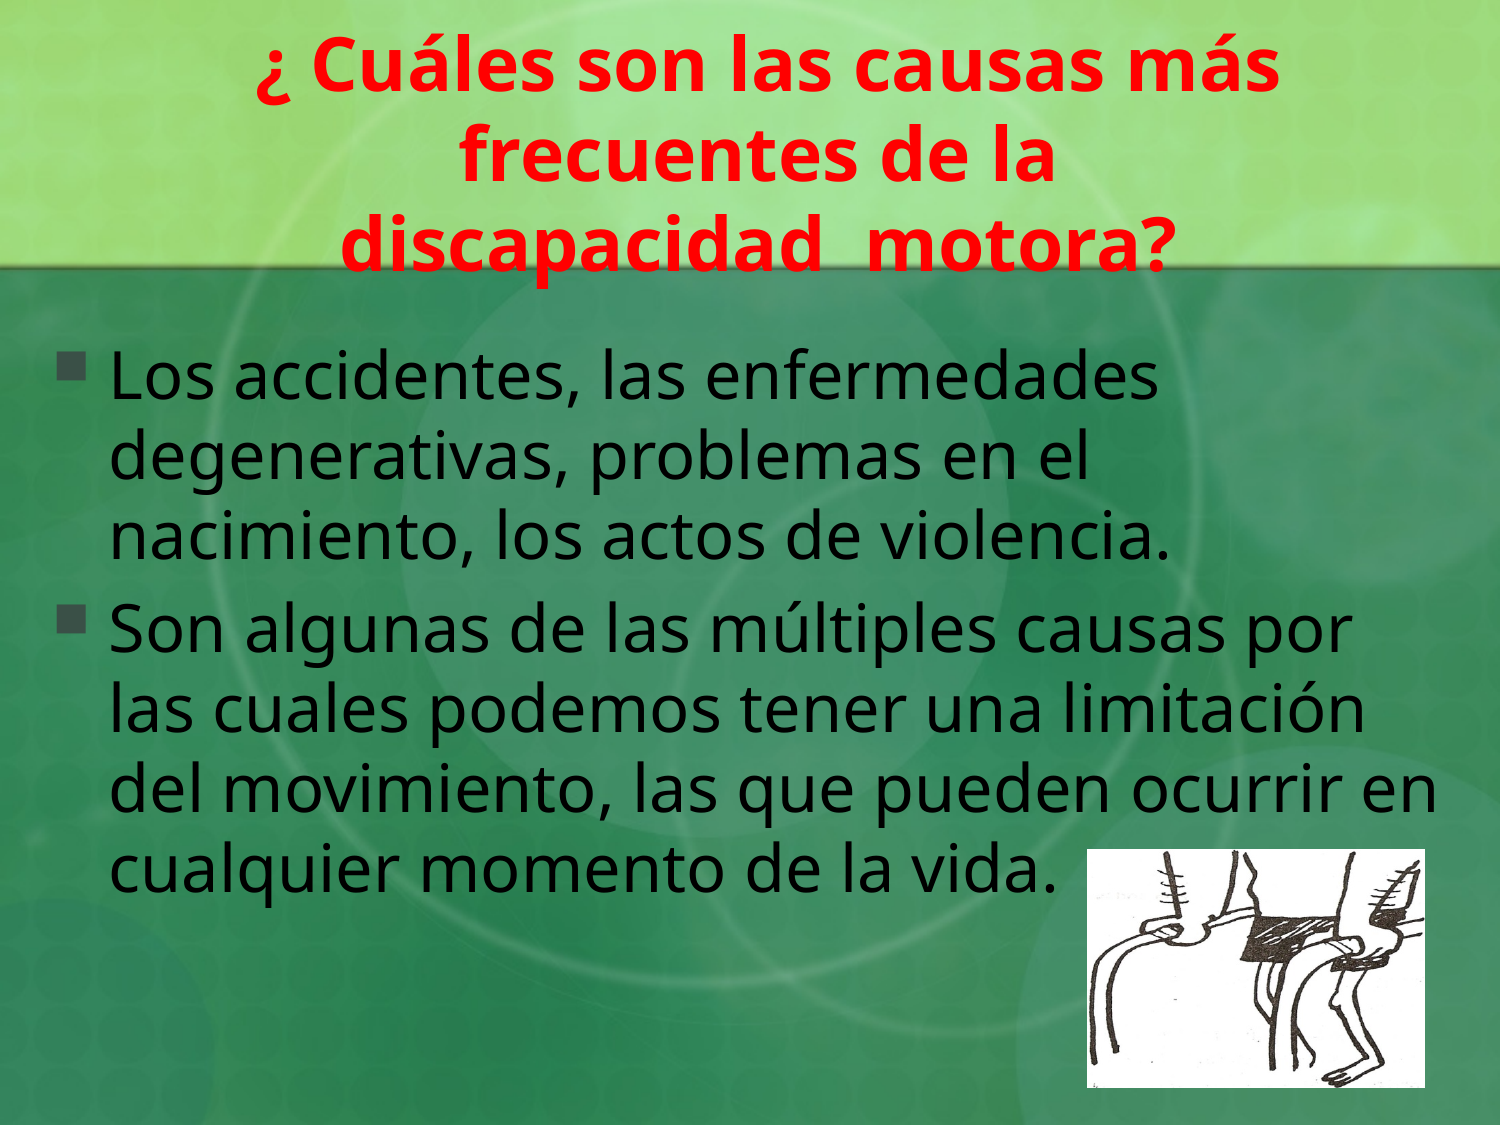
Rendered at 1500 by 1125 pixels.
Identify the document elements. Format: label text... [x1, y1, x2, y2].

picture [0, 0, 1500, 1125]
list Los accidentes, las enfermedades degenerativas, problemas en el nacimiento, los actos de violencia. Son algunas de las múltiples causas por las cuales podemos tener una limitación del movimiento, las que pueden ocurrir en cualquier momento de la vida. [37, 324, 1463, 926]
title ¿ Cuáles son las causas más frecuentes de la discapacidad motora? [37, 87, 1500, 326]
